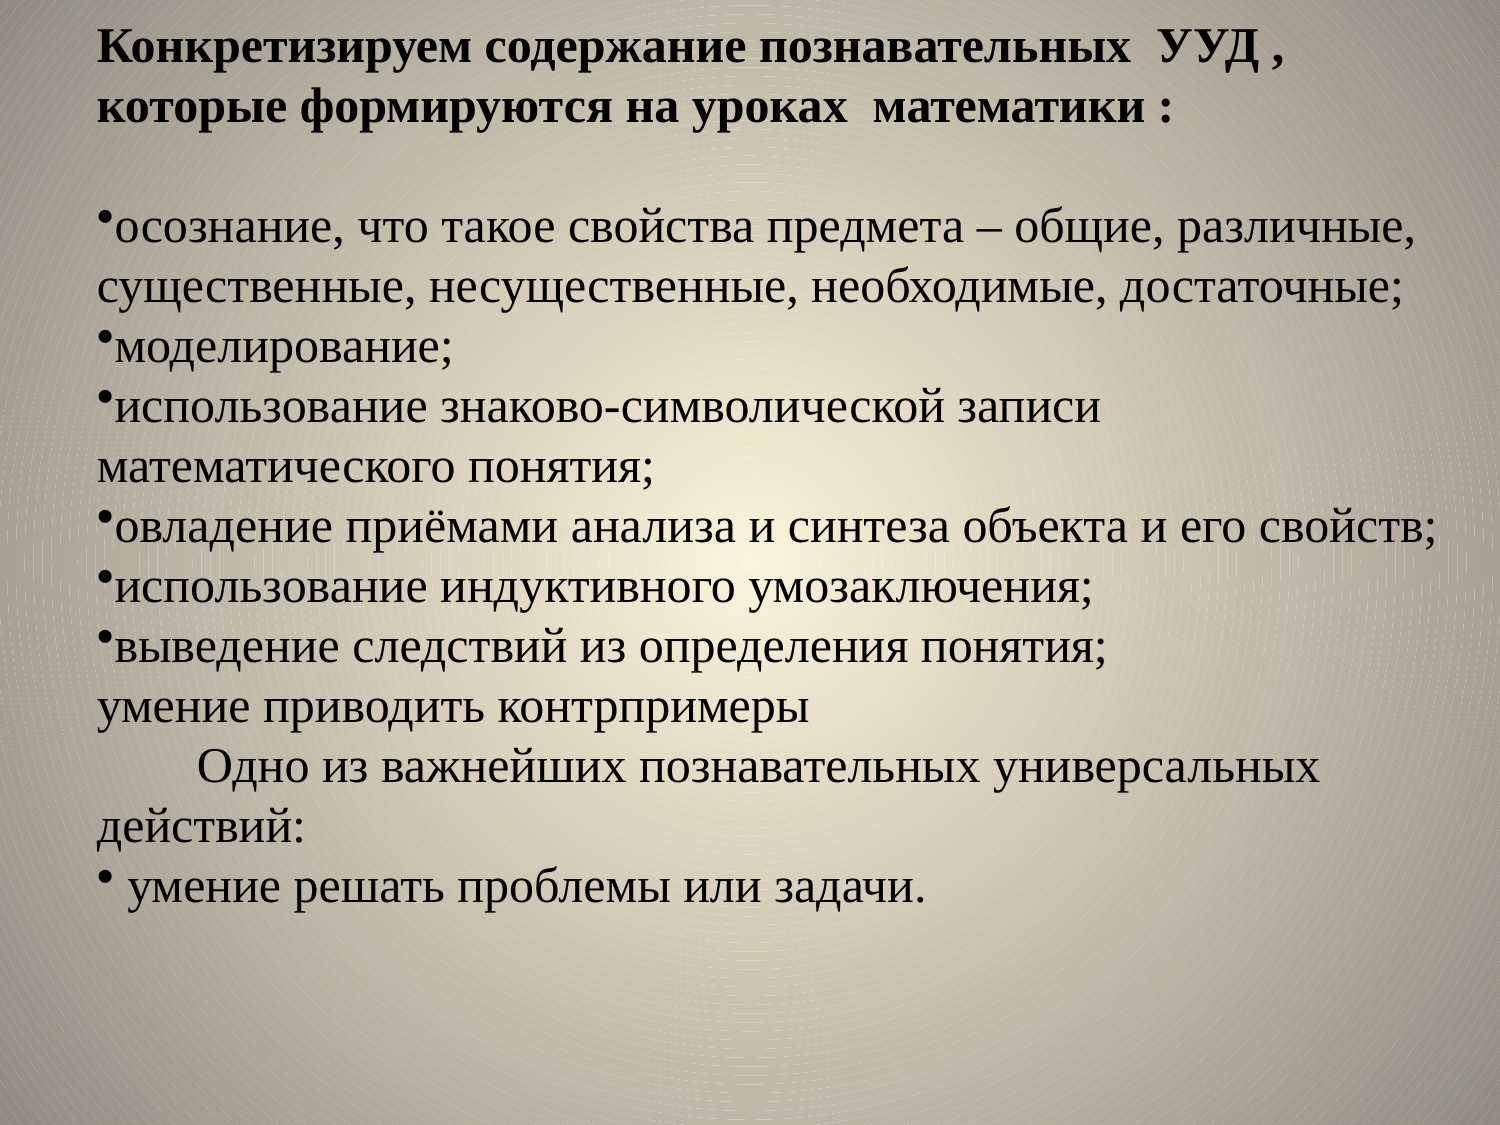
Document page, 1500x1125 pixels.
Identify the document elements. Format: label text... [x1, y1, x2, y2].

text_box Конкретизируем содержание познавательных УУД , которые формируются на уроках математики : осознание, что такое свойства предмета – общие, различные, существенные, несущественные, необходимые, достаточные; моделирование; использование знаково-символической записи математического понятия; овладение приёмами анализа и синтеза объекта и его свойств; использование индуктивного умозаключения; выведение следствий из определения понятия; умение приводить контрпримеры Одно из важнейших познавательных универсальных действий: умение решать проблемы или задачи. [81, 5, 1465, 1040]
